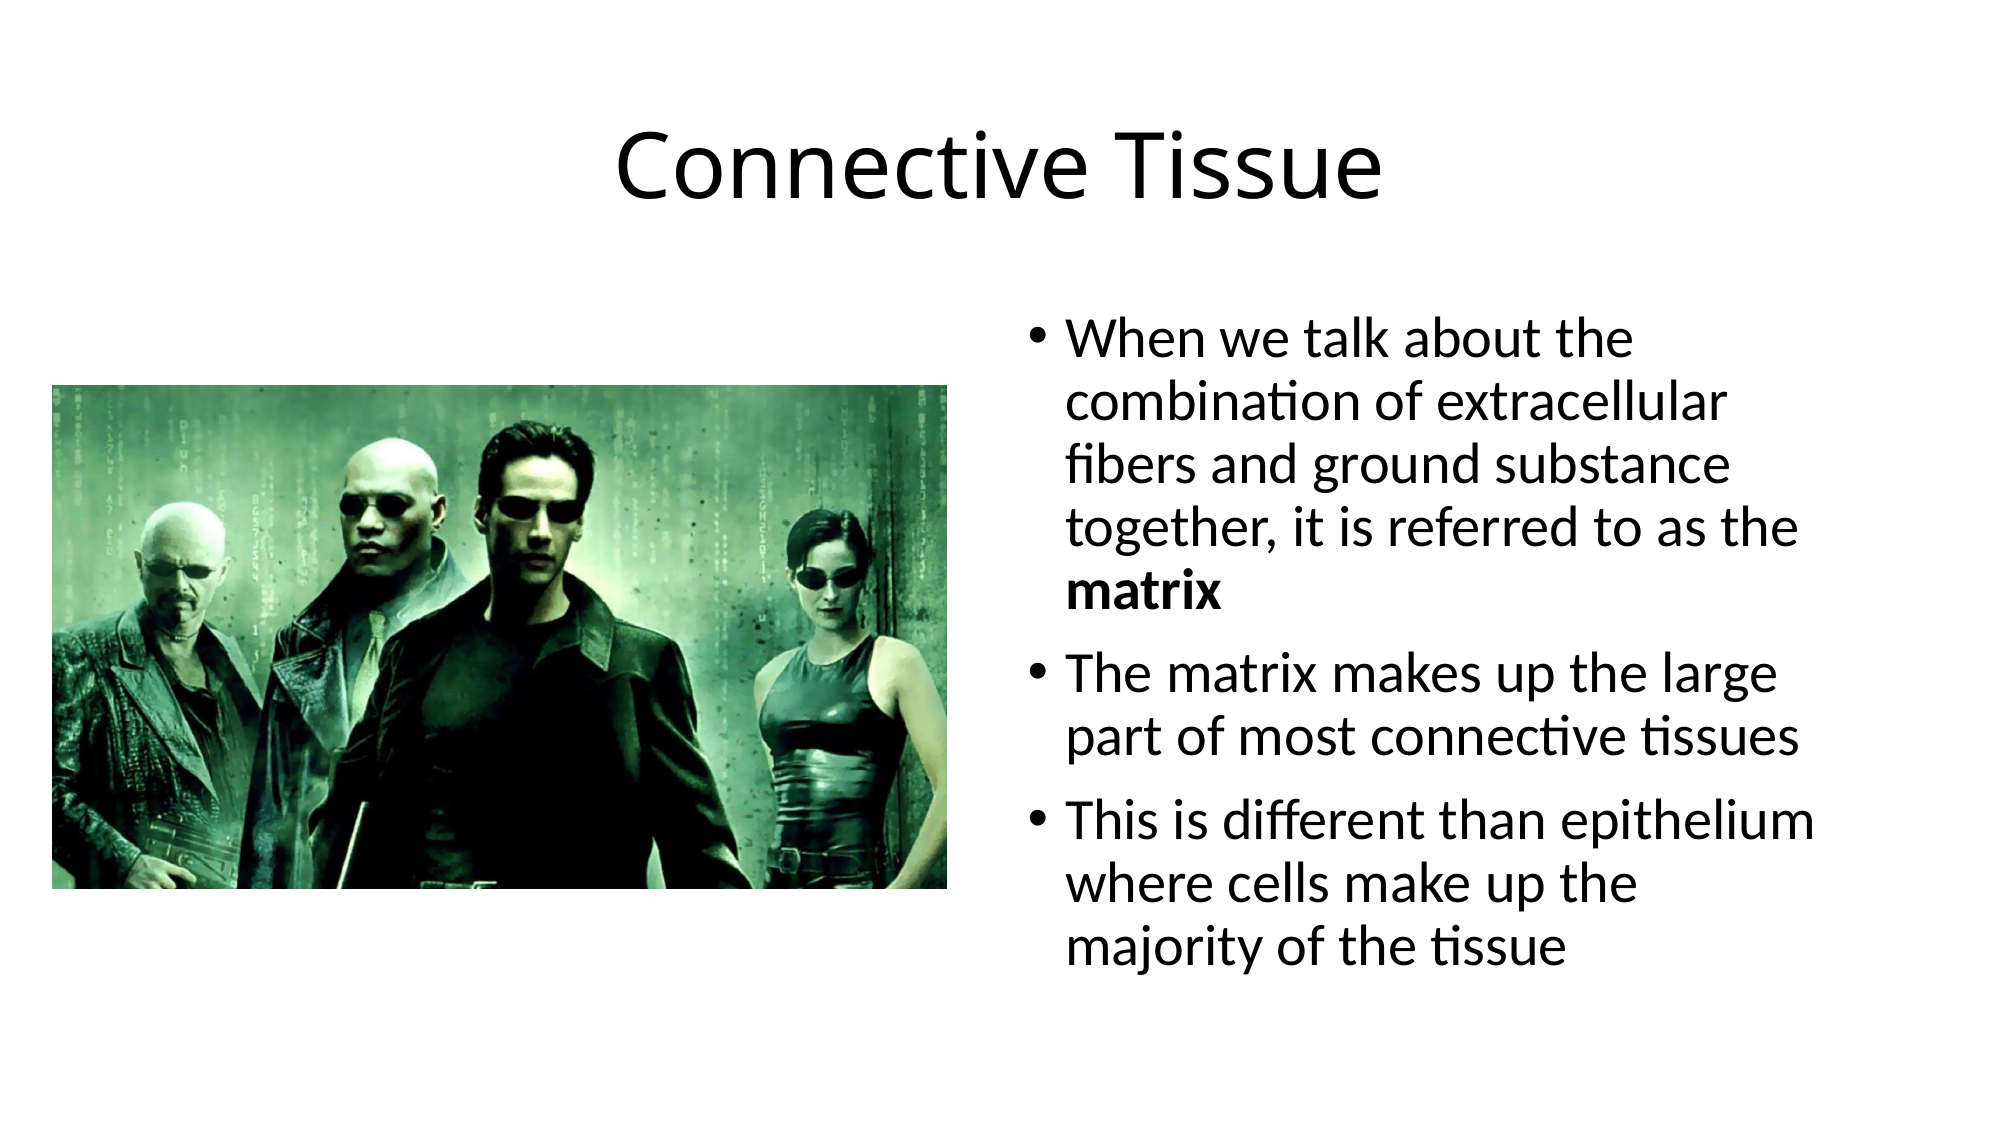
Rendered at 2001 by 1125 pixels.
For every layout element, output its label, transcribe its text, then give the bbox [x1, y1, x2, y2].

title Connective Tissue [137, 59, 1863, 278]
picture [51, 385, 947, 889]
list When we talk about the combination of extracellular fibers and ground substance together, it is referred to as the matrix The matrix makes up the large part of most connective tissues This is different than epithelium where cells make up the majority of the tissue [1012, 299, 1863, 1014]
